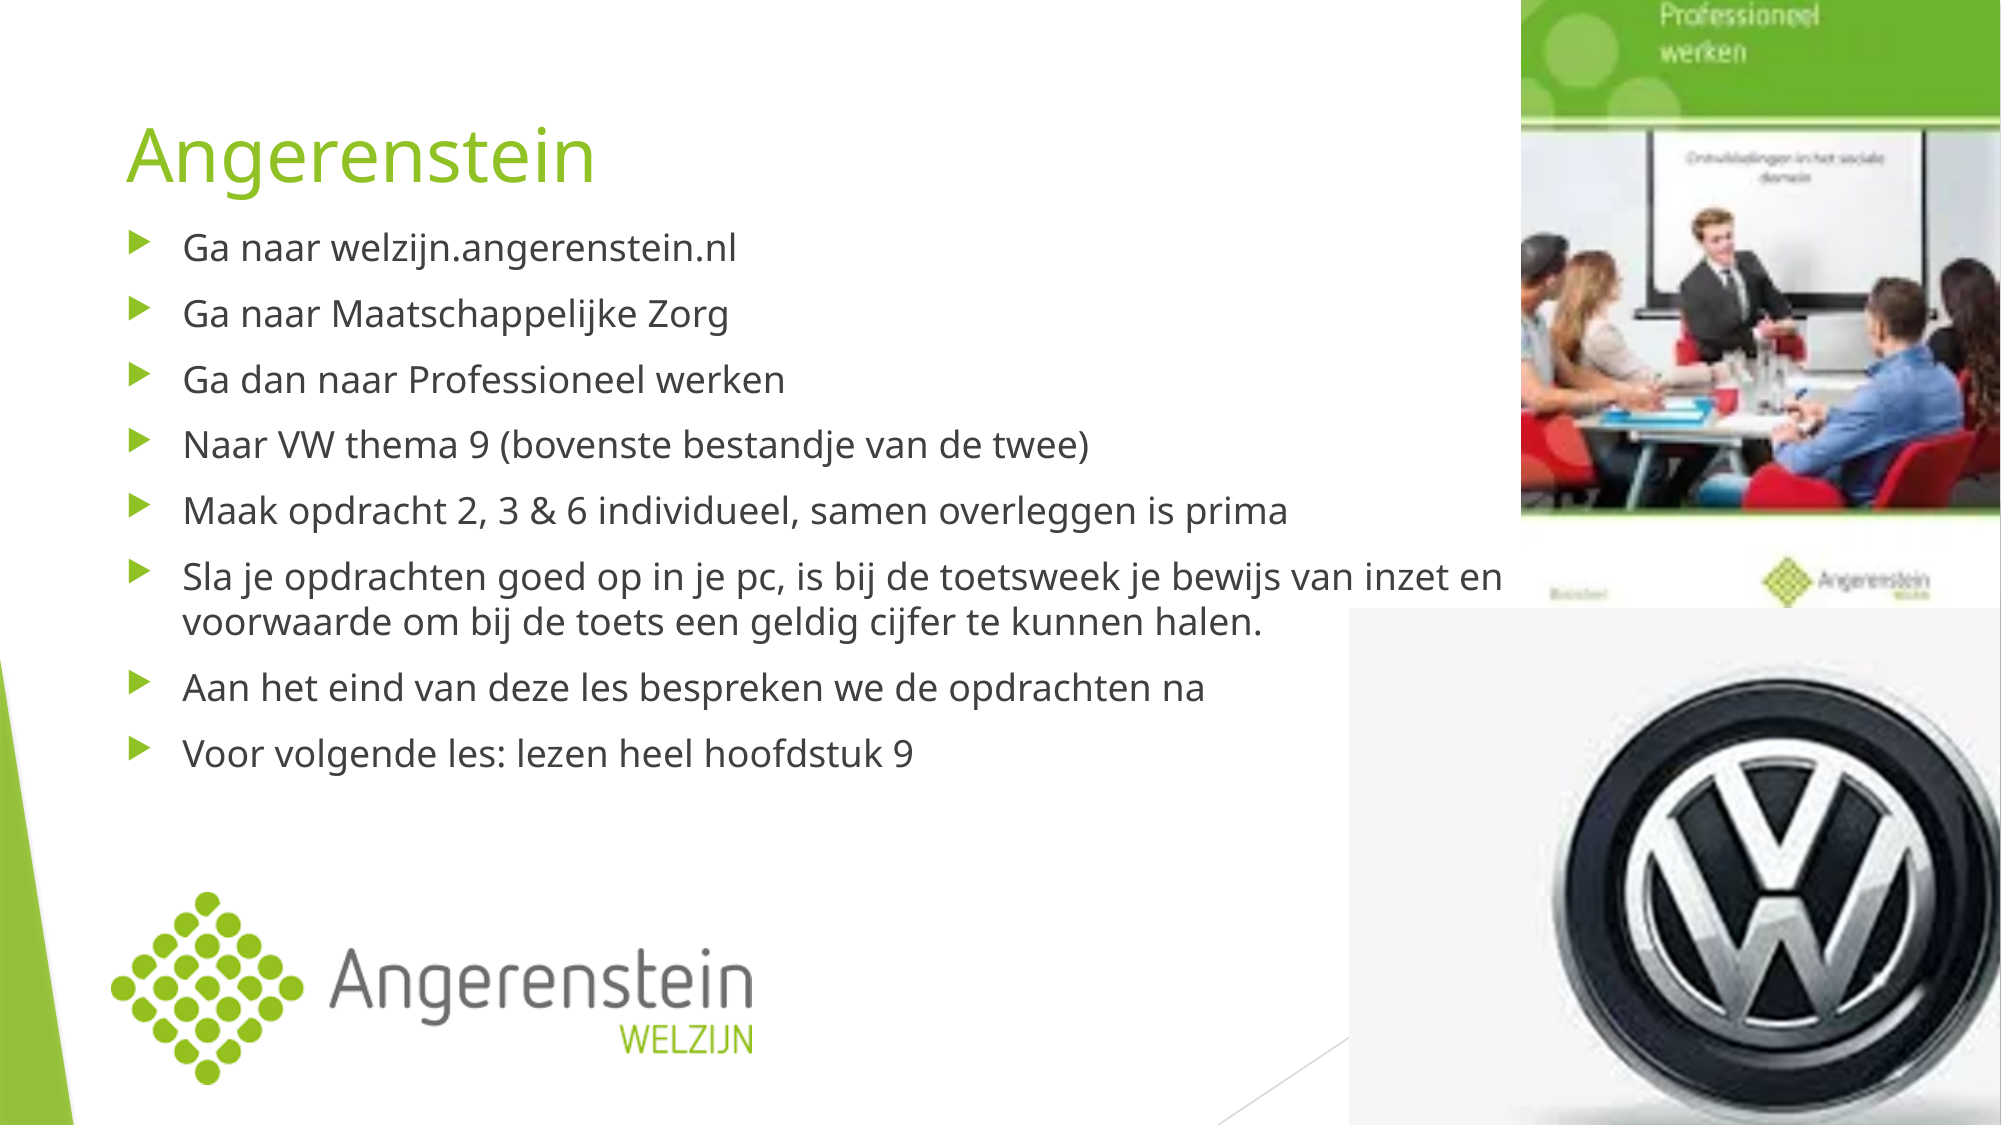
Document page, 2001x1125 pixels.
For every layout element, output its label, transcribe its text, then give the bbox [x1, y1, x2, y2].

picture [110, 892, 753, 1086]
list Ga naar welzijn.angerenstein.nl Ga naar Maatschappelijke Zorg Ga dan naar Professioneel werken Naar VW thema 9 (bovenste bestandje van de twee) Maak opdracht 2, 3 & 6 individueel, samen overleggen is prima Sla je opdrachten goed op in je pc, is bij de toetsweek je bewijs van inzet en voorwaarde om bij de toets een geldig cijfer te kunnen halen. Aan het eind van deze les bespreken we de opdrachten na Voor volgende les: lezen heel hoofdstuk 9 [111, 216, 1515, 948]
title Angerenstein [111, 99, 1515, 216]
picture [1349, 0, 2000, 1125]
